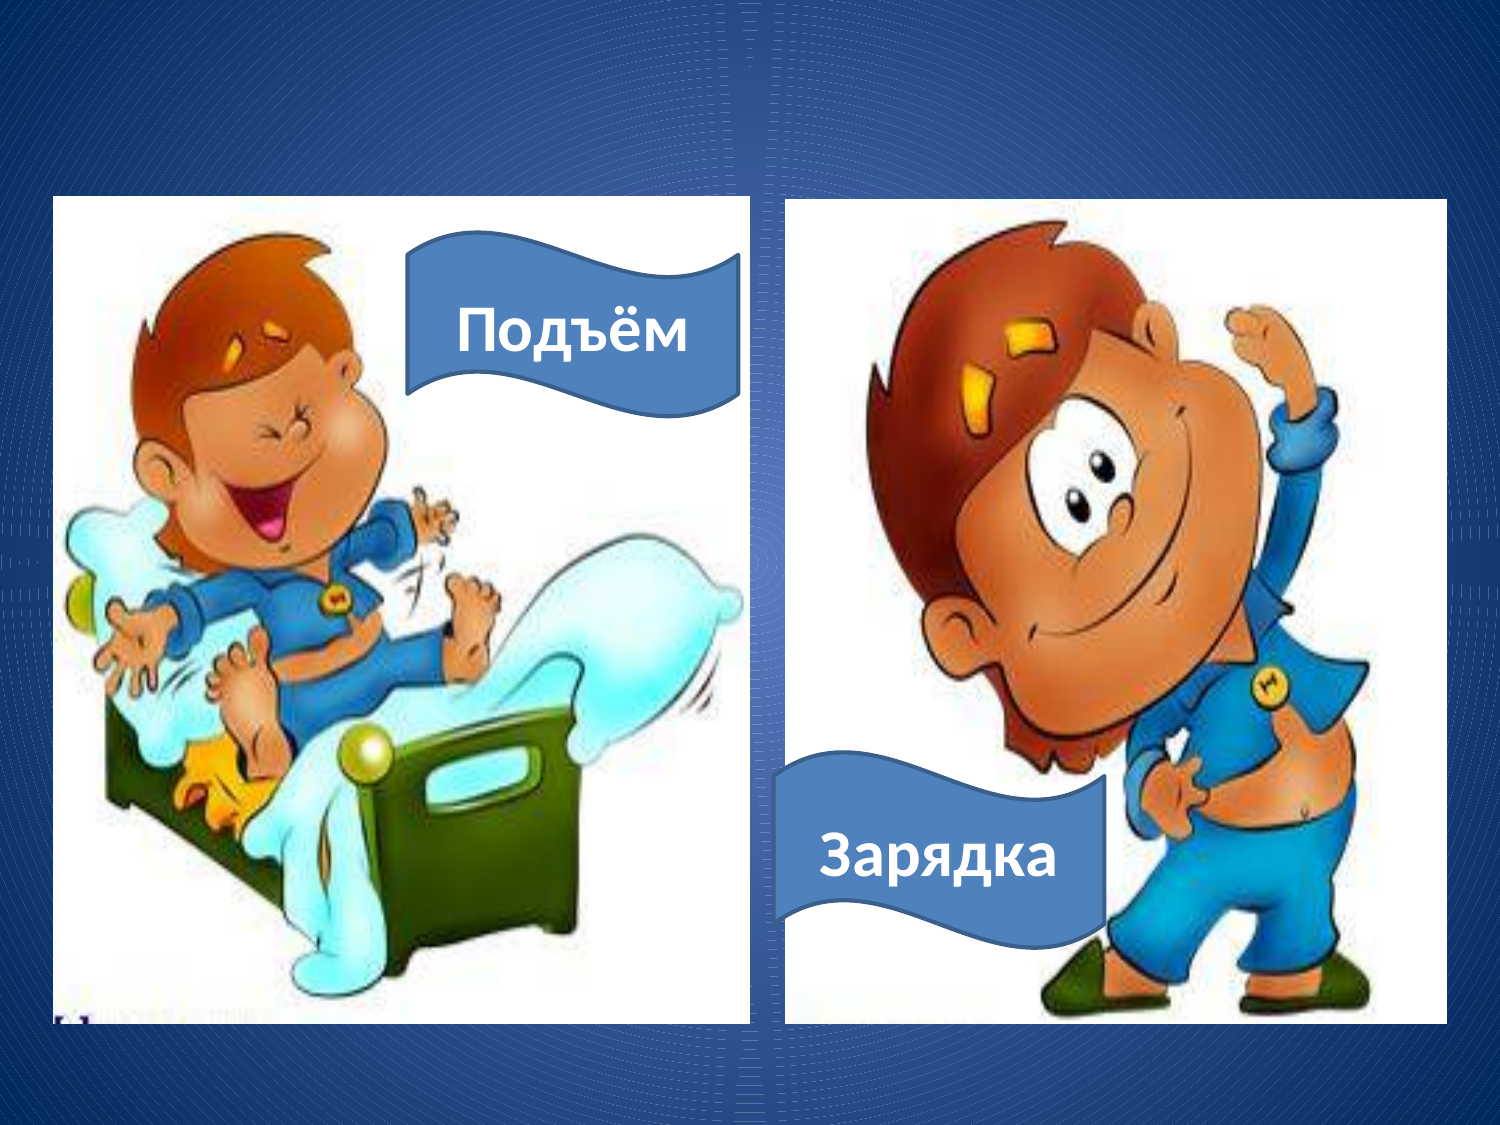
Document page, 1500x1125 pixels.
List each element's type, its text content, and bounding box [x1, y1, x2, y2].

text_box Зарядка [771, 769, 780, 926]
picture [785, 198, 1448, 1024]
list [52, 195, 751, 1024]
